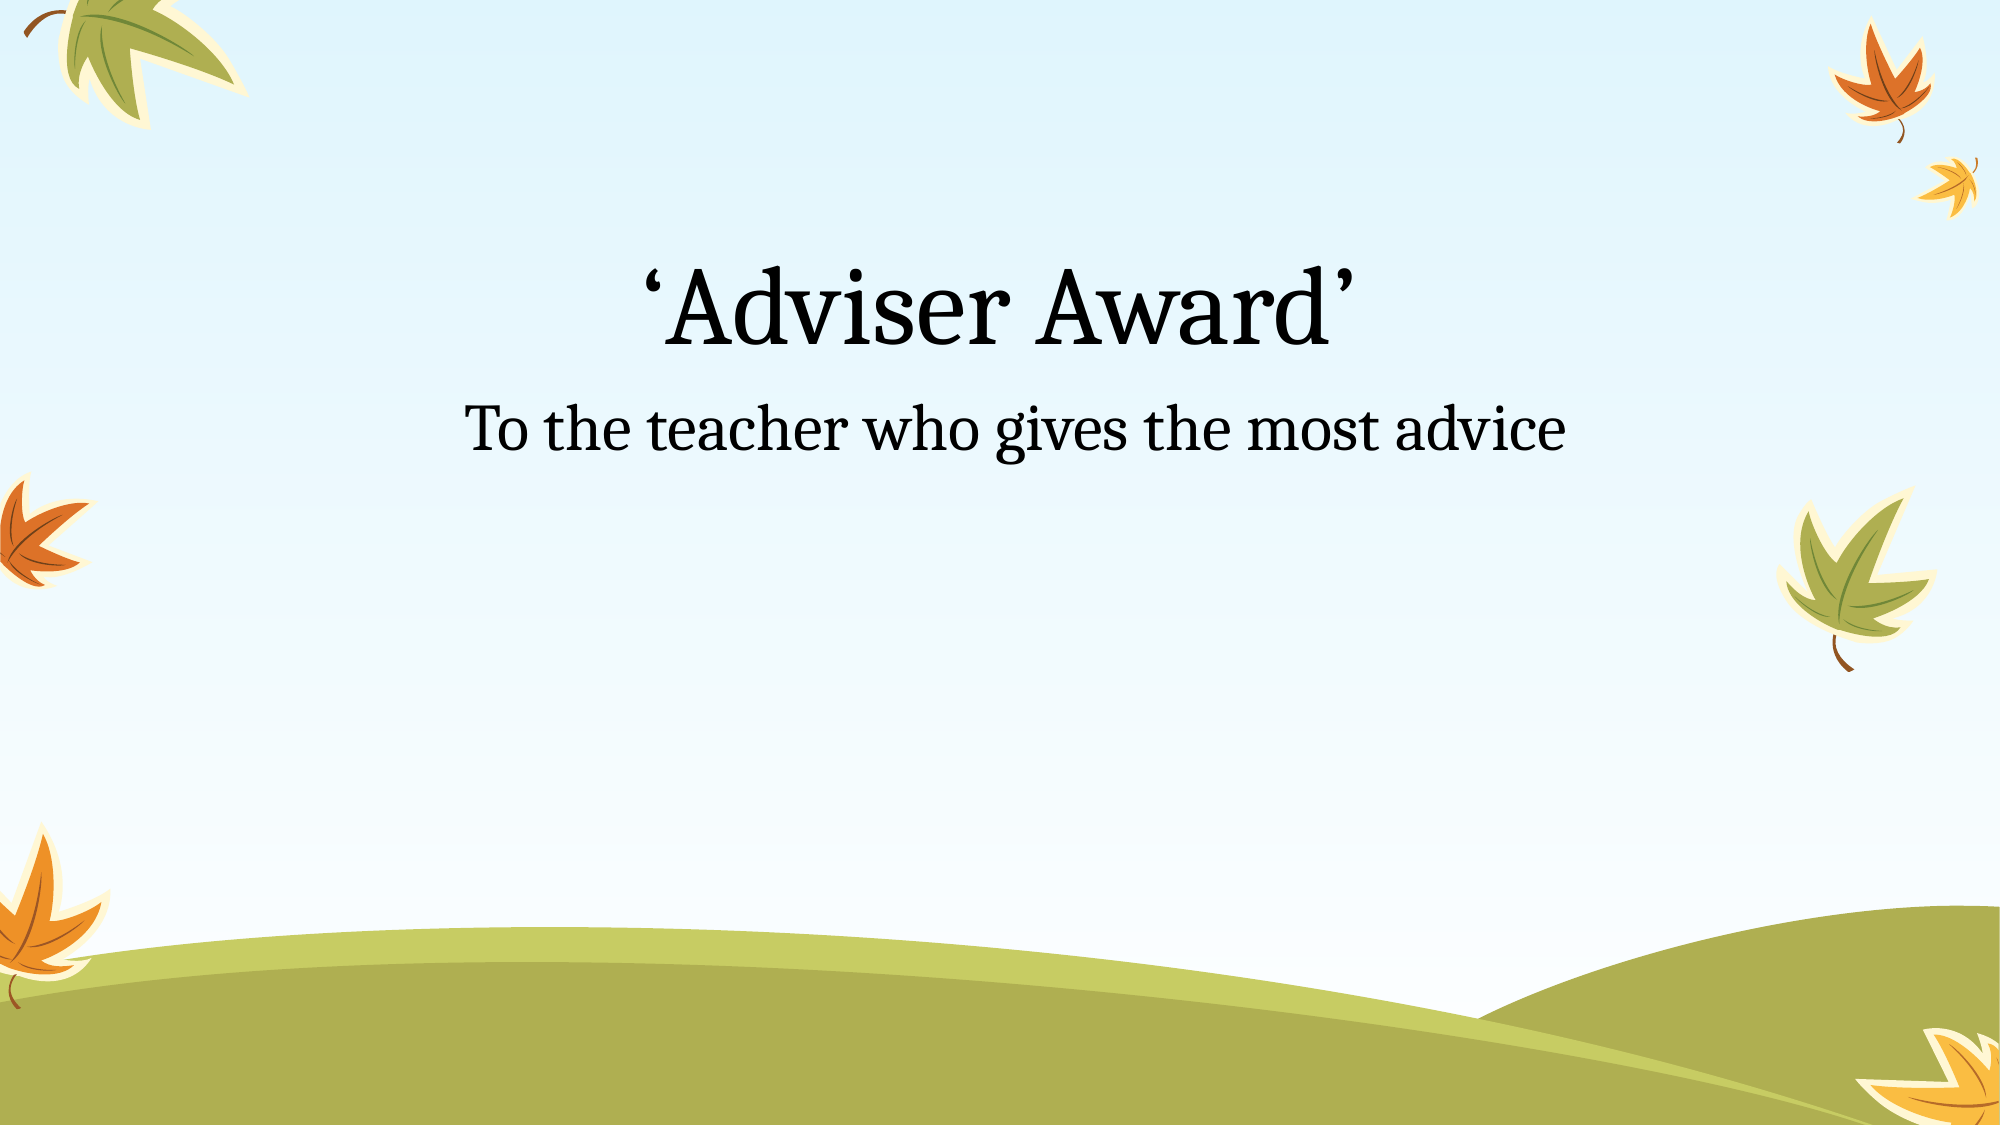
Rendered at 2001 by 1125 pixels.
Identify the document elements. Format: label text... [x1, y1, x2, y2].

text_box To the teacher who gives the most advice [450, 376, 1656, 471]
title ‘Adviser Award’ [249, 173, 1749, 377]
